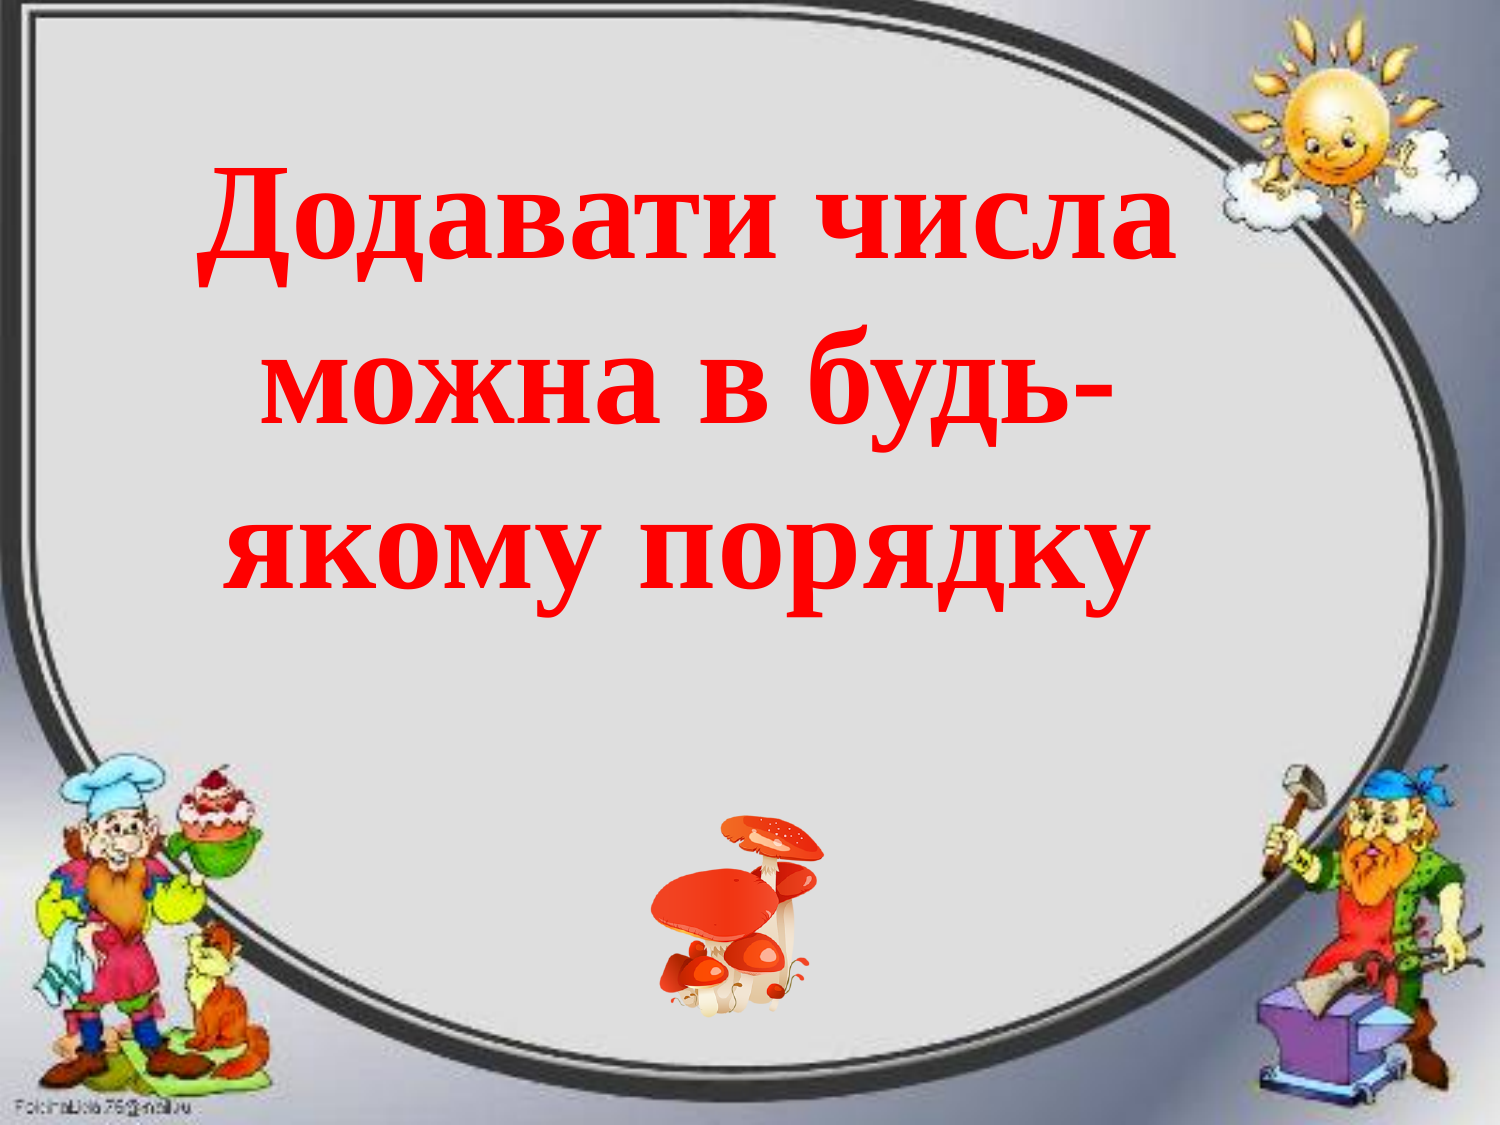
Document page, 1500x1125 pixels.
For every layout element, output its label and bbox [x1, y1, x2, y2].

picture [643, 806, 828, 1021]
list [0, 0, 1500, 1125]
